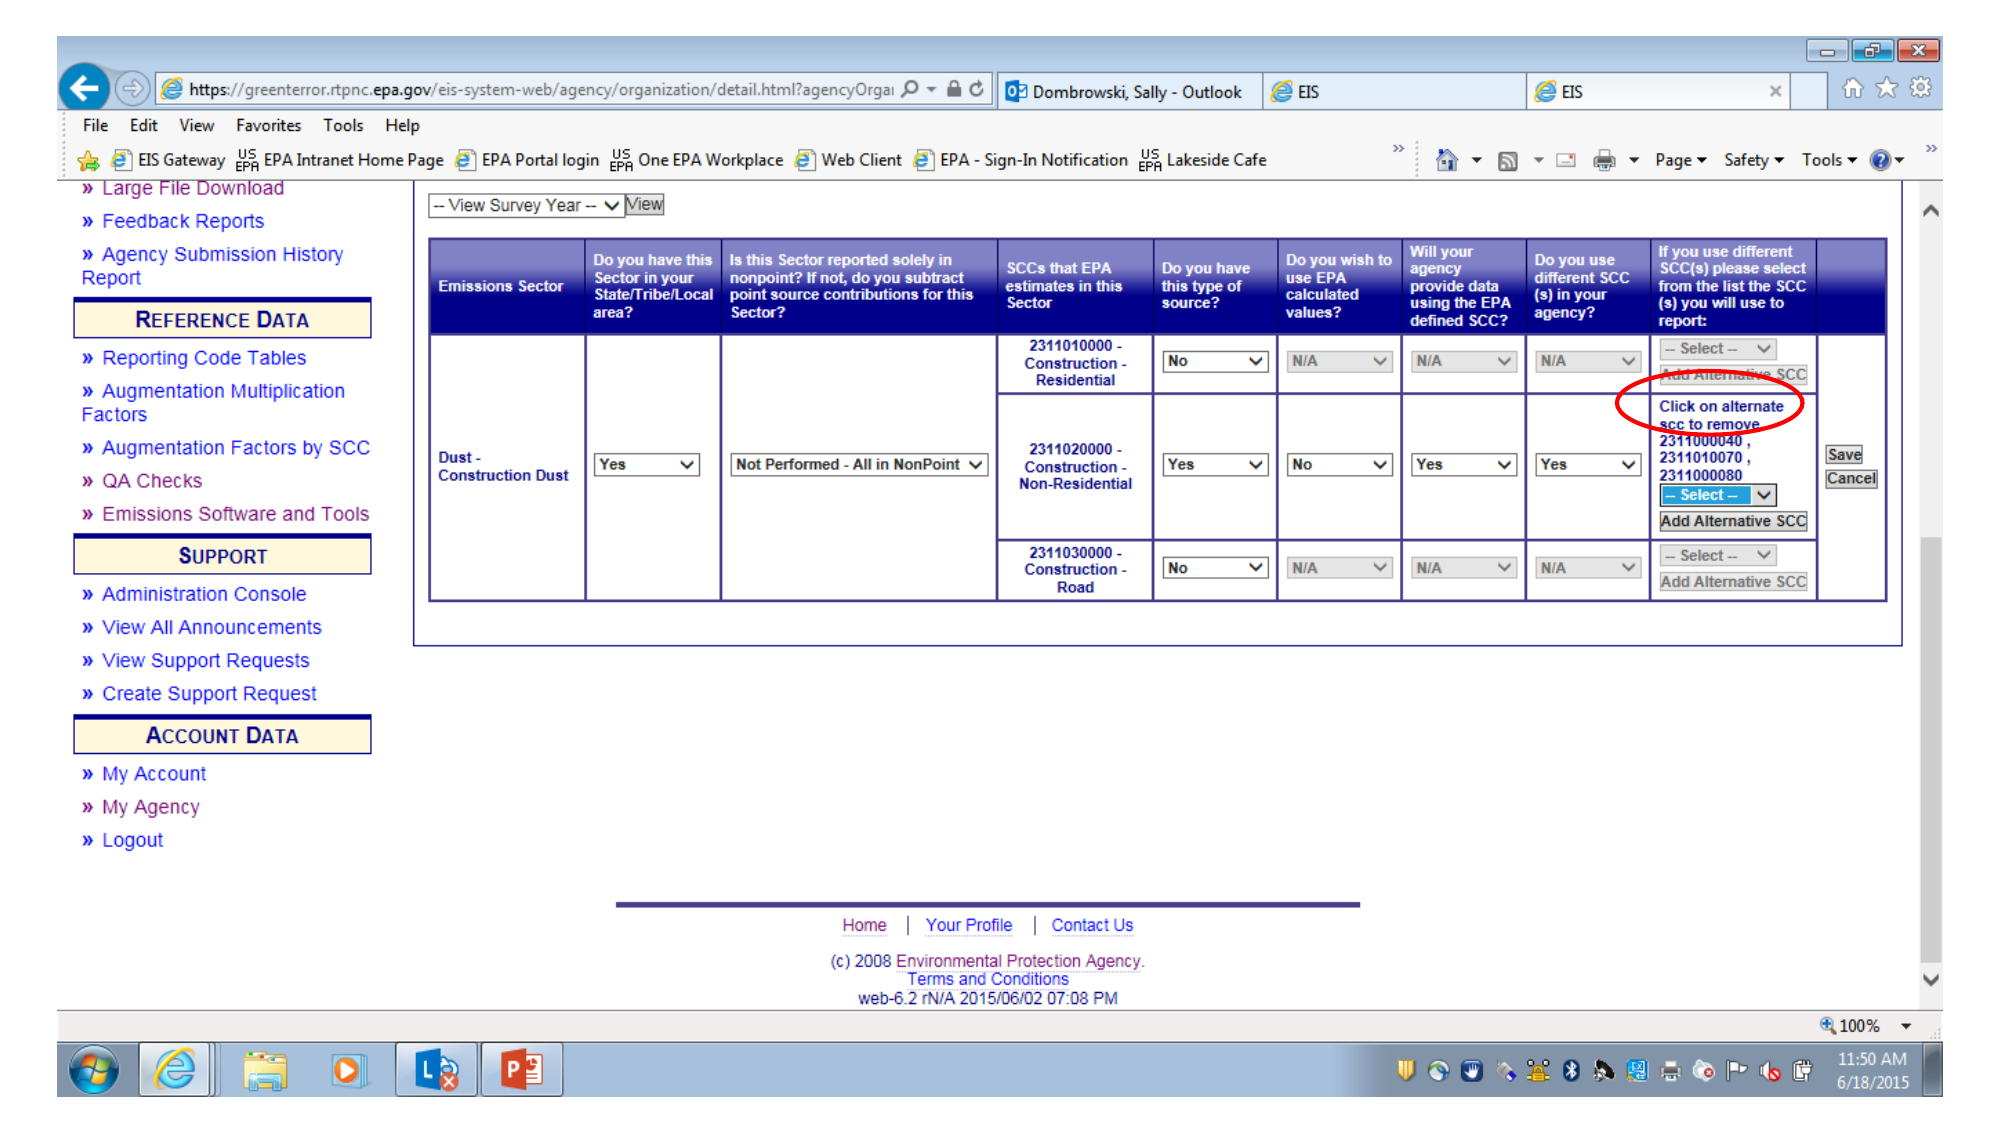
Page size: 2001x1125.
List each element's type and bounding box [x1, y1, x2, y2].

picture [57, 36, 1943, 1097]
